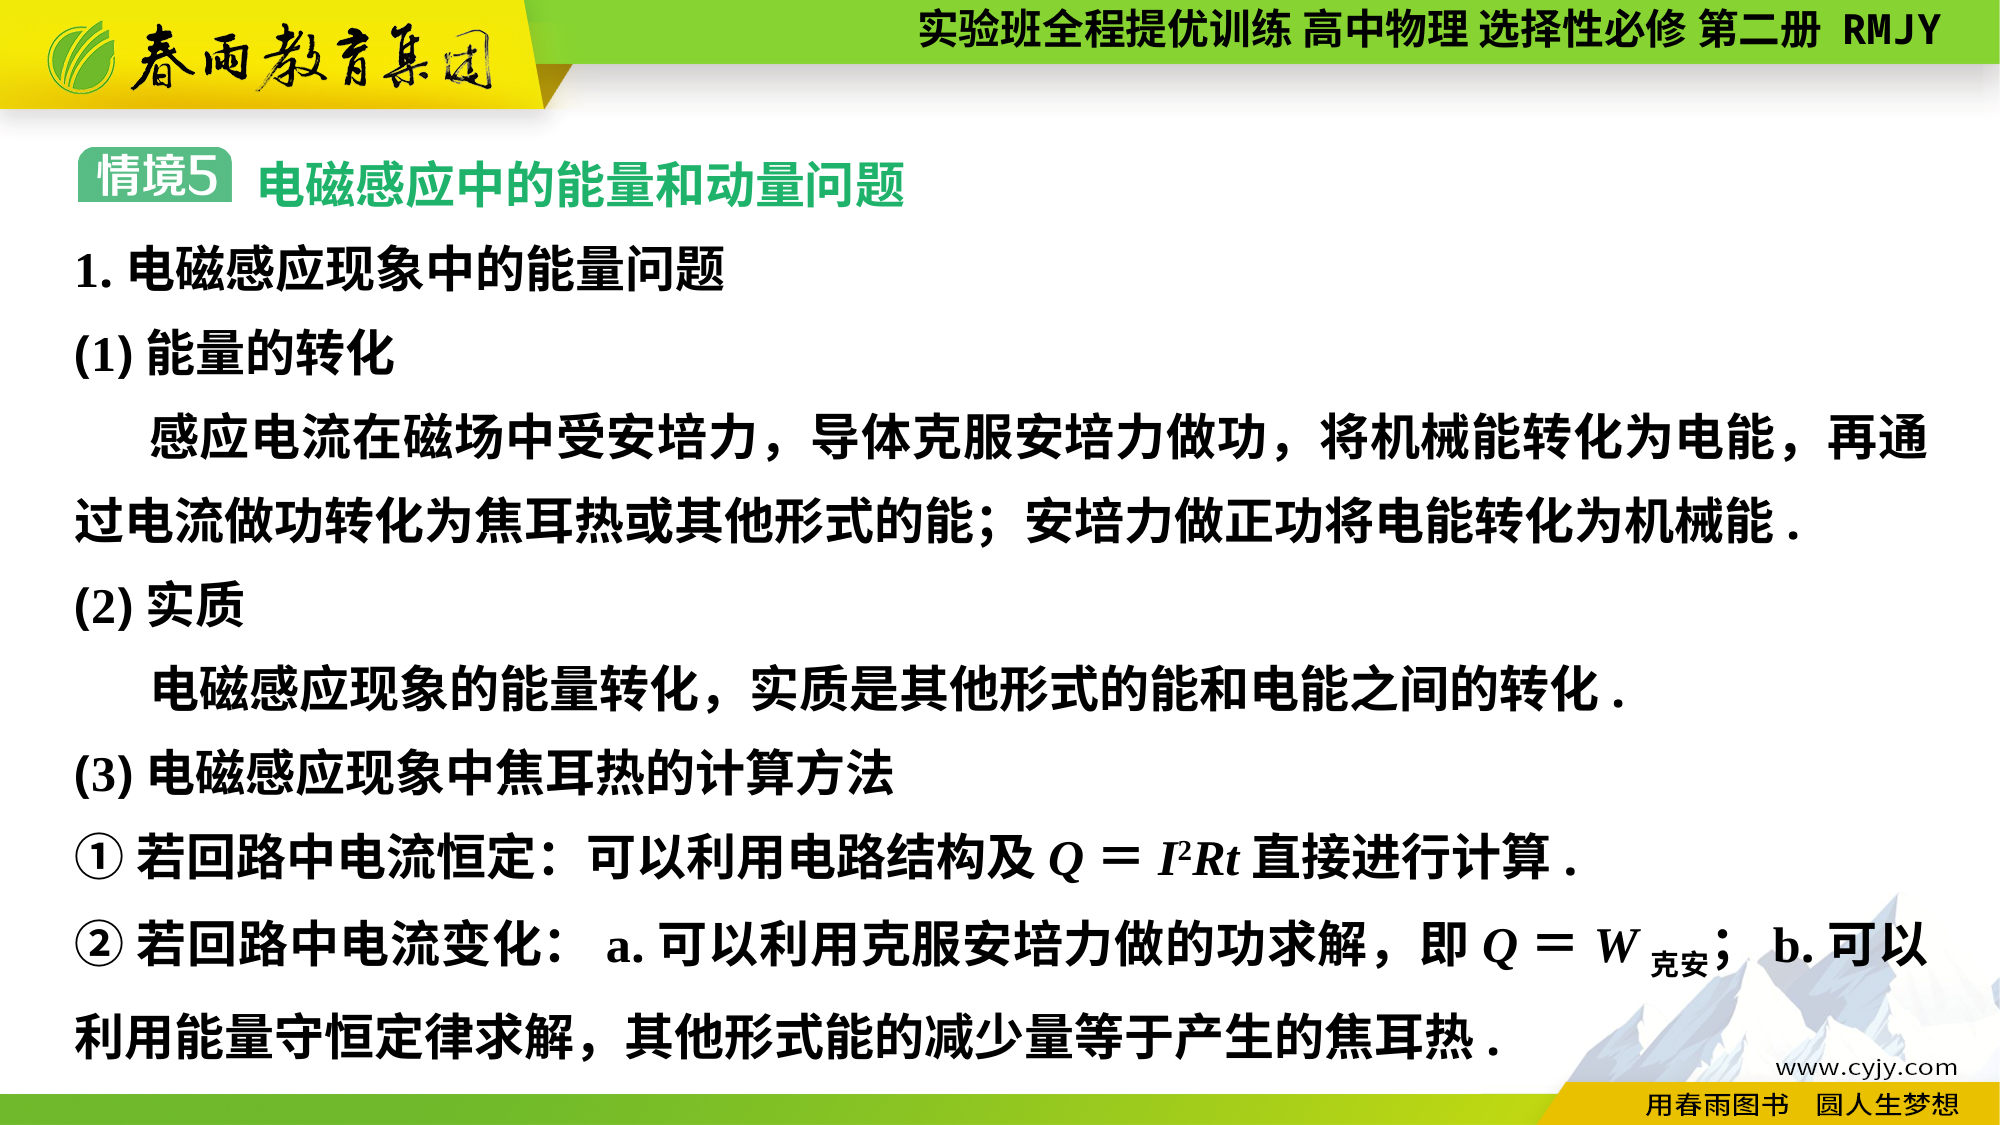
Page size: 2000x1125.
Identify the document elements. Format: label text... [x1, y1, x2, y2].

picture [0, 0, 2000, 1125]
list 电磁感应中的能量和动量问题 1.电磁感应现象中的能量问题 (1)能量的转化 感应电流在磁场中受安培力，导体克服安培力做功，将机械能转化为电能，再通过电流做功转化为焦耳热或其他形式的能；安培力做正功将电能转化为机械能. (2)实质 电磁感应现象的能量转化，实质是其他形式的能和电能之间的转化. (3)电磁感应现象中焦耳热的计算方法 ①若回路中电流恒定：可以利用电路结构及Q＝I2Rt直接进行计算. ②若回路中电流变化：a.可以利用克服安培力做的功求解，即Q＝W克安；b.可以利用能量守恒定律求解，其他形式能的减少量等于产生的焦耳热. [59, 122, 1944, 1070]
